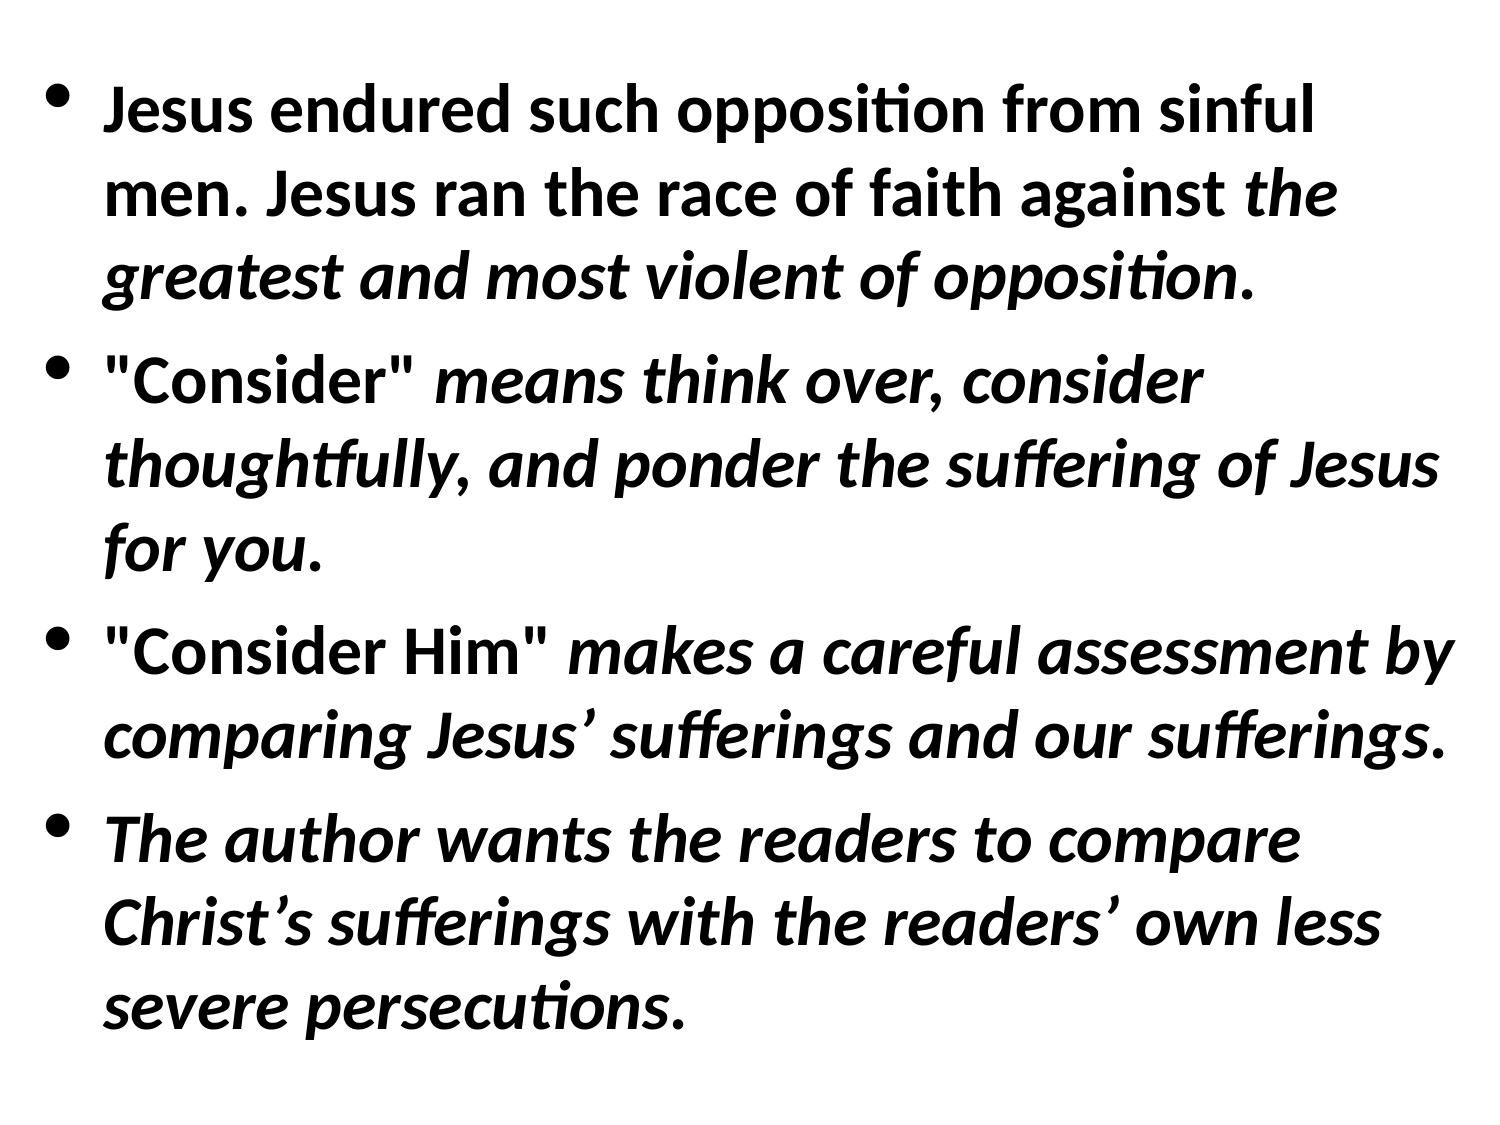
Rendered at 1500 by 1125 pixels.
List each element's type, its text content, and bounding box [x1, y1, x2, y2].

text_box Jesus endured such opposition from sinful men. Jesus ran the race of faith against the greatest and most violent of opposition. "Consider" means think over, consider thoughtfully, and ponder the suffering of Jesus for you. "Consider Him" makes a careful assessment by comparing Jesus’ sufferings and our sufferings. The author wants the readers to compare Christ’s sufferings with the readers’ own less severe persecutions. [32, 55, 1485, 1094]
